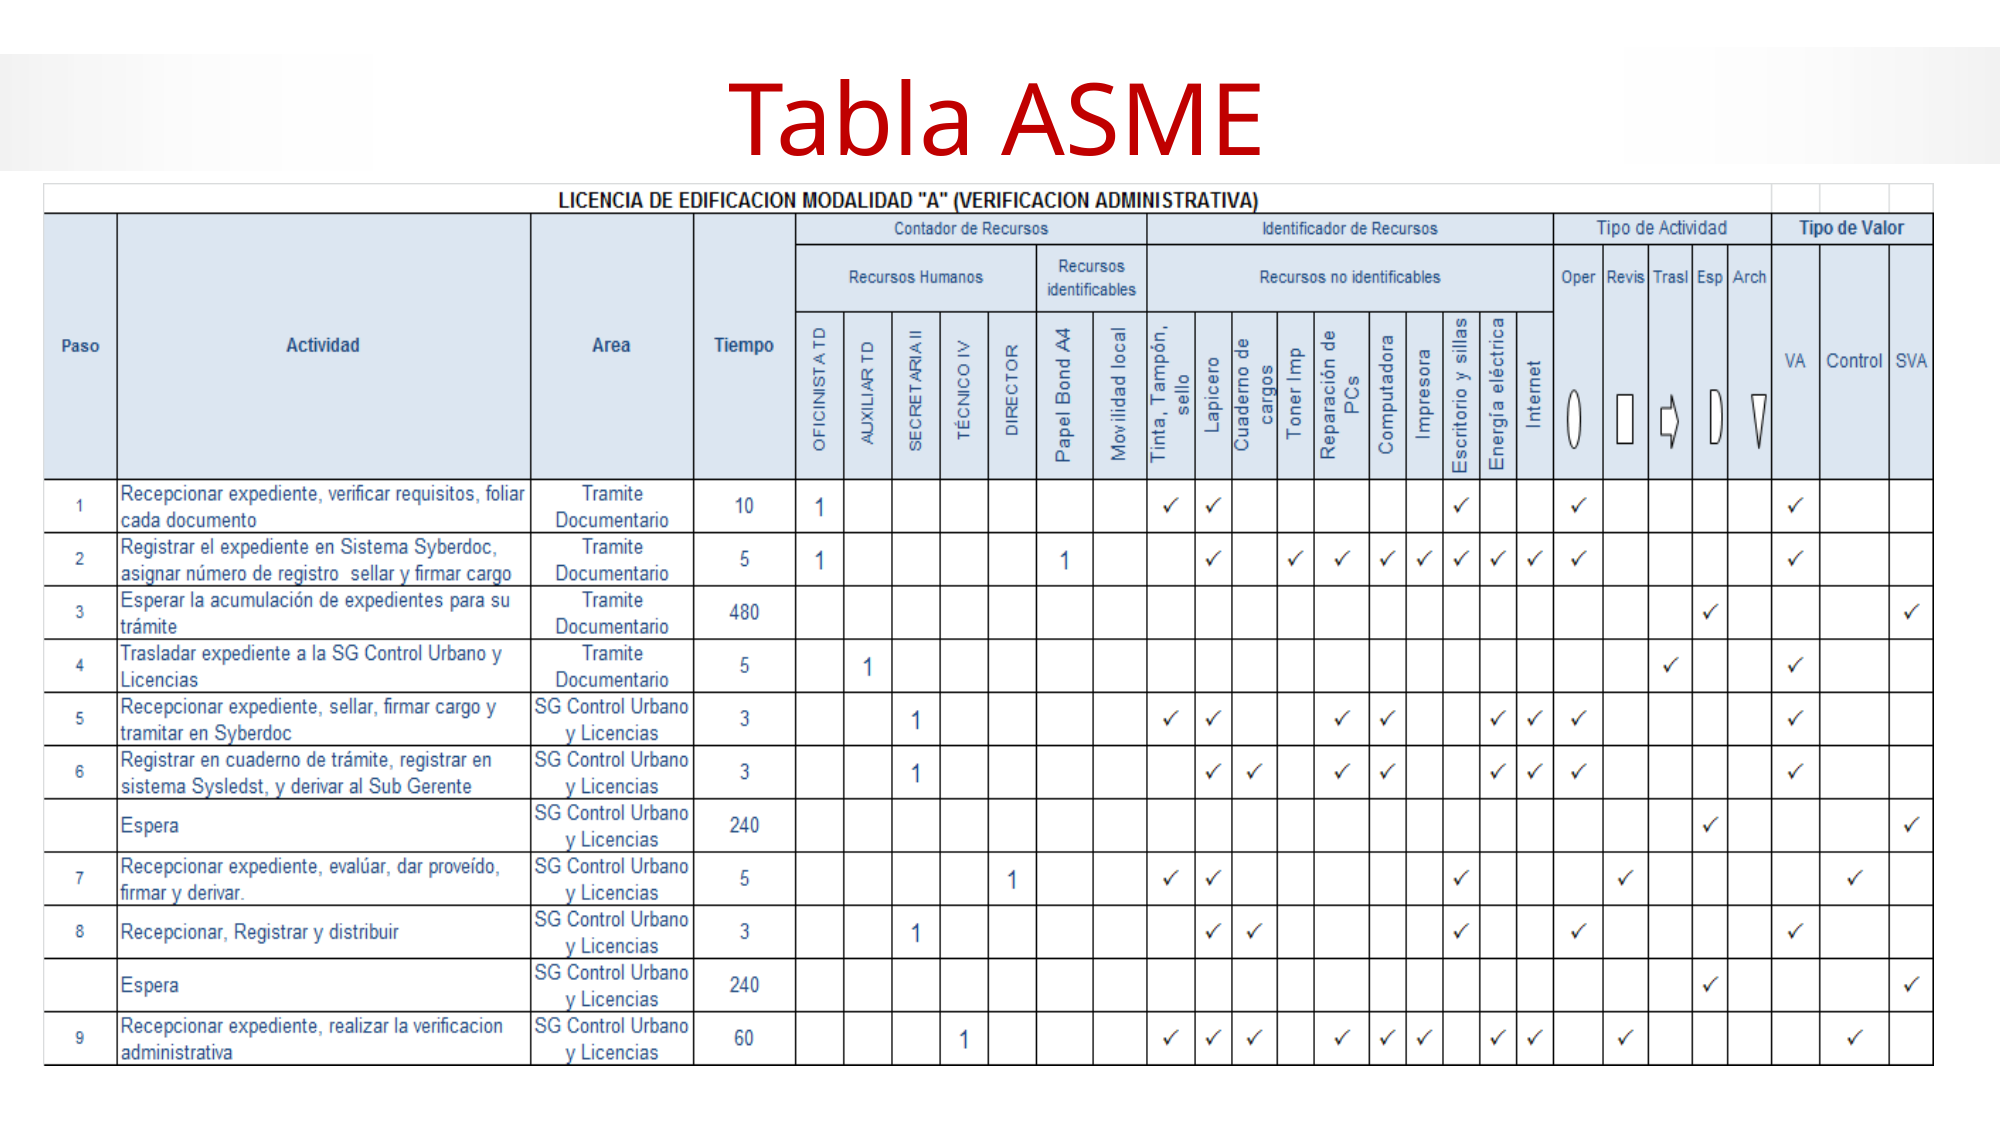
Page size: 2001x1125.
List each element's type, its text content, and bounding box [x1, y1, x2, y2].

picture [42, 183, 1934, 1066]
text_box Tabla ASME [0, 47, 2000, 183]
